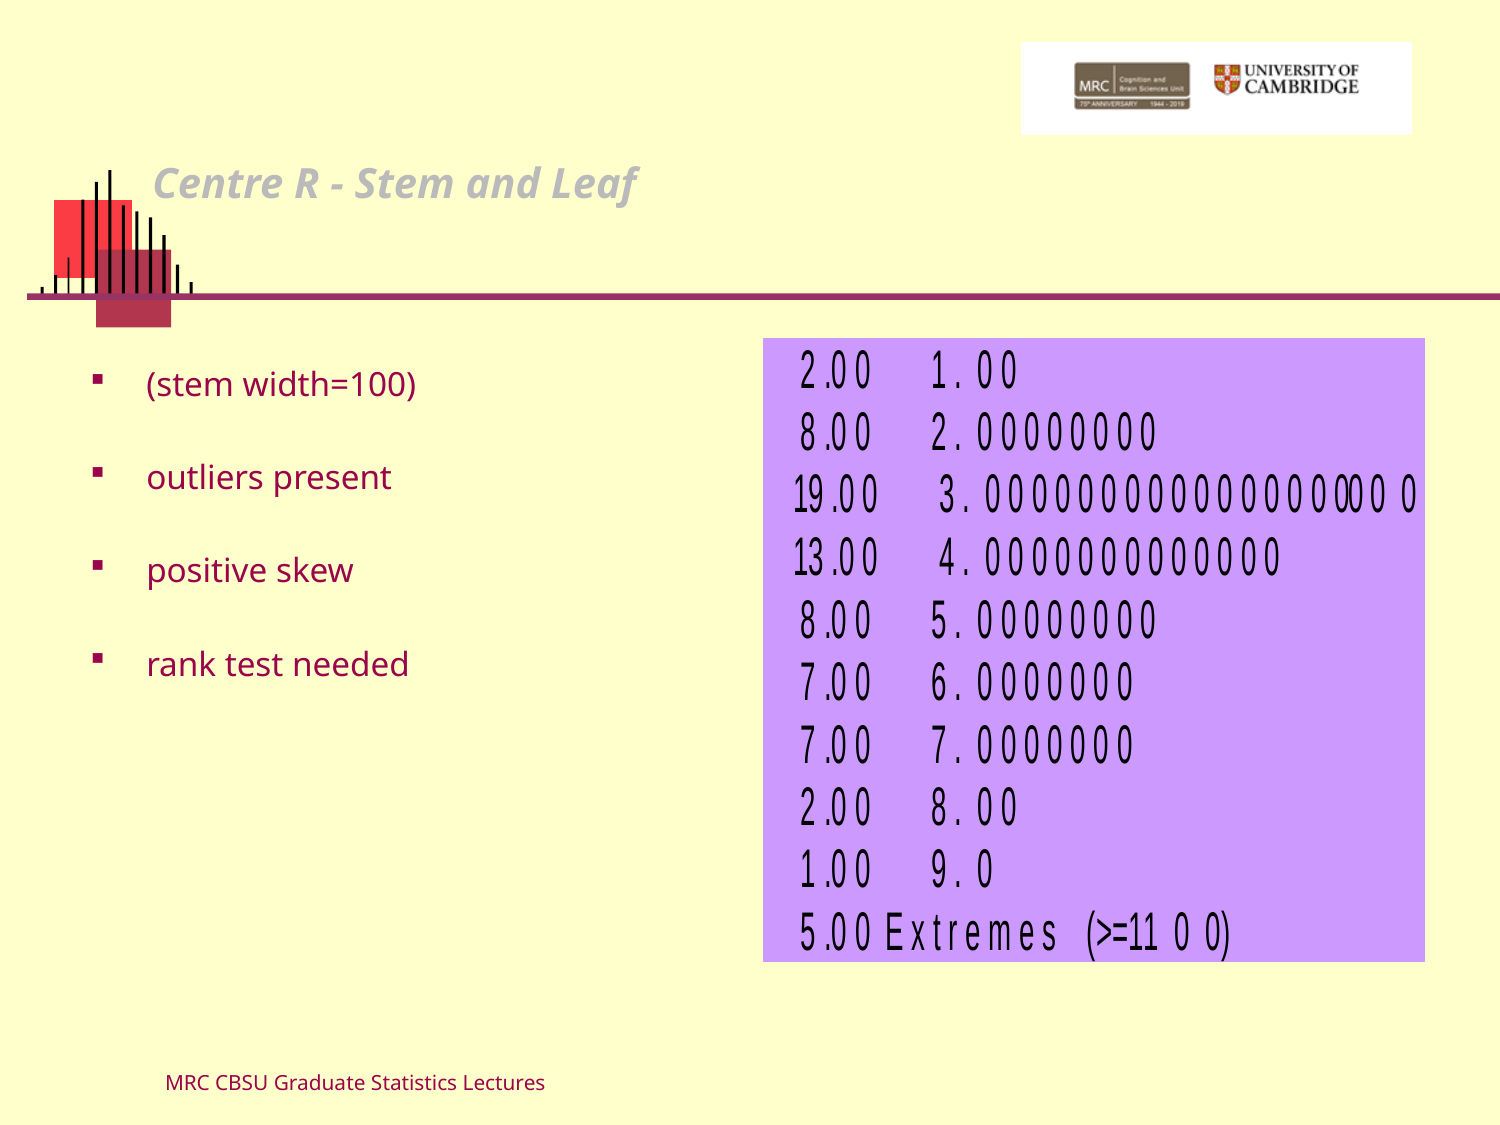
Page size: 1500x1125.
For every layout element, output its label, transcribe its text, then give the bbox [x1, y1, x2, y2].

footer MRC CBSU Graduate Statistics Lectures [149, 1062, 988, 1101]
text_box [762, 337, 1426, 963]
title Centre R - Stem and Leaf [137, 137, 988, 233]
picture [1021, 42, 1412, 135]
list (stem width=100) outliers present positive skew rank test needed [75, 262, 738, 1038]
